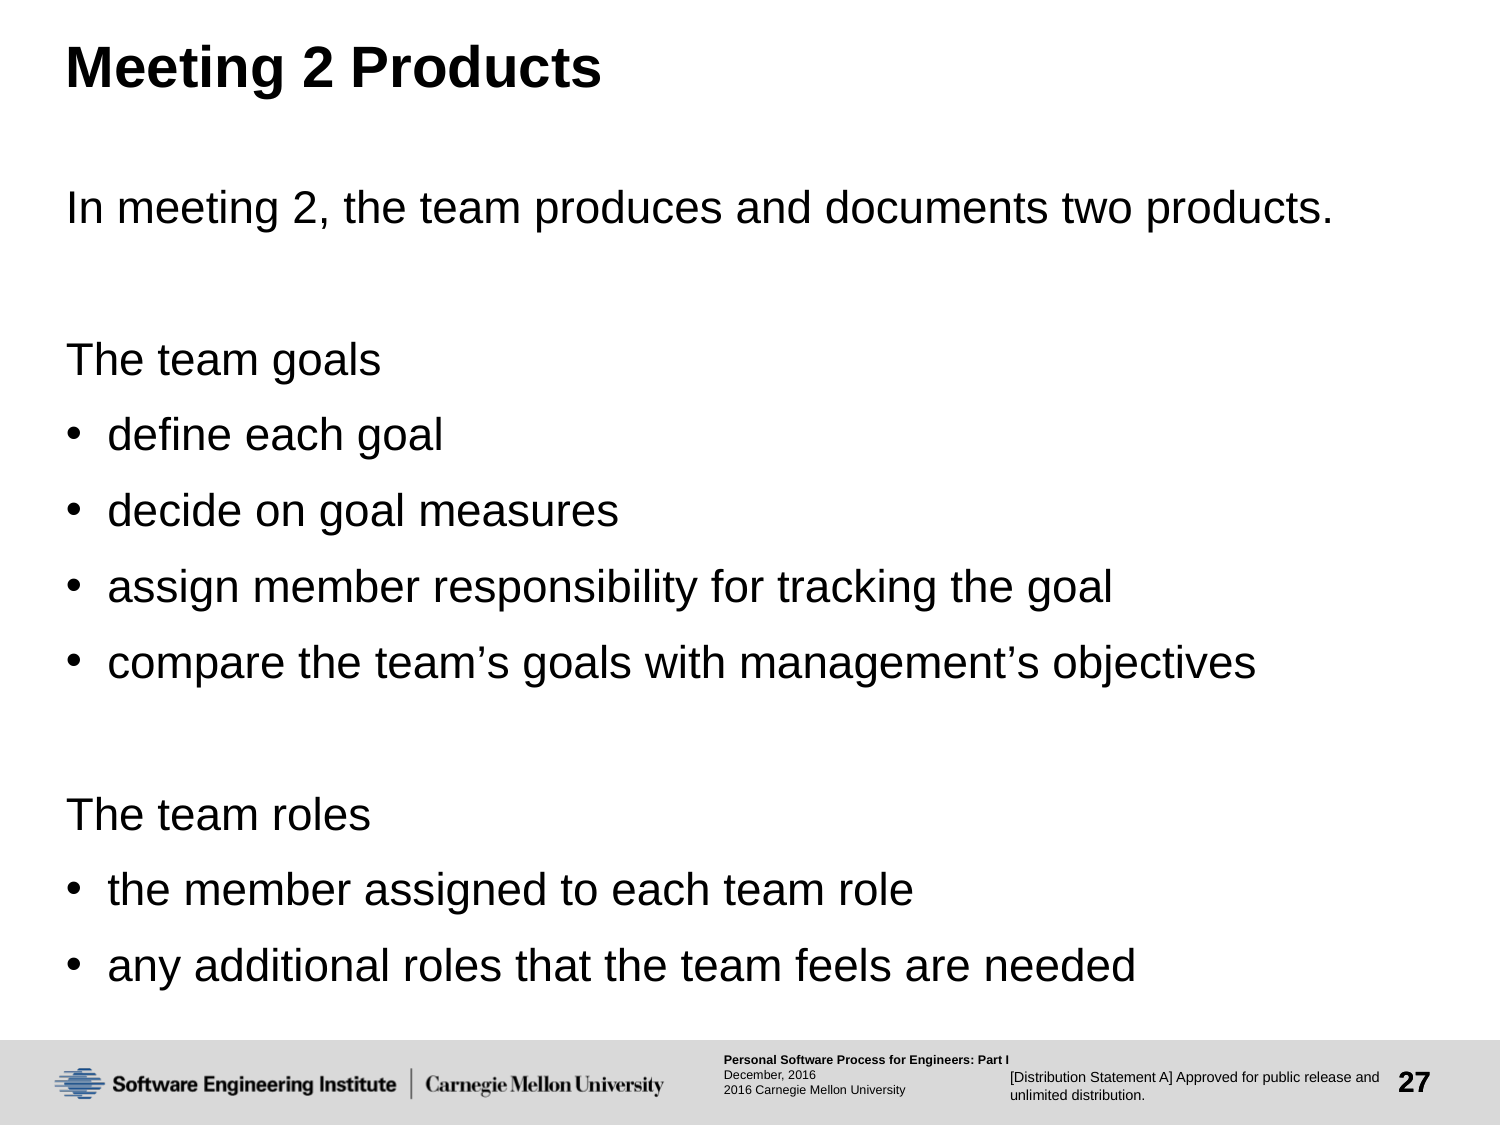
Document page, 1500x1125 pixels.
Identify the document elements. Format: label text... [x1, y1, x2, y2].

picture [46, 1061, 673, 1104]
list In meeting 2, the team produces and documents two products. The team goals define each goal decide on goal measures assign member responsibility for tracking the goal compare the team’s goals with management’s objectives The team roles the member assigned to each team role any additional roles that the team feels are needed [65, 177, 1431, 1000]
title Meeting 2 Products [65, 37, 1313, 148]
